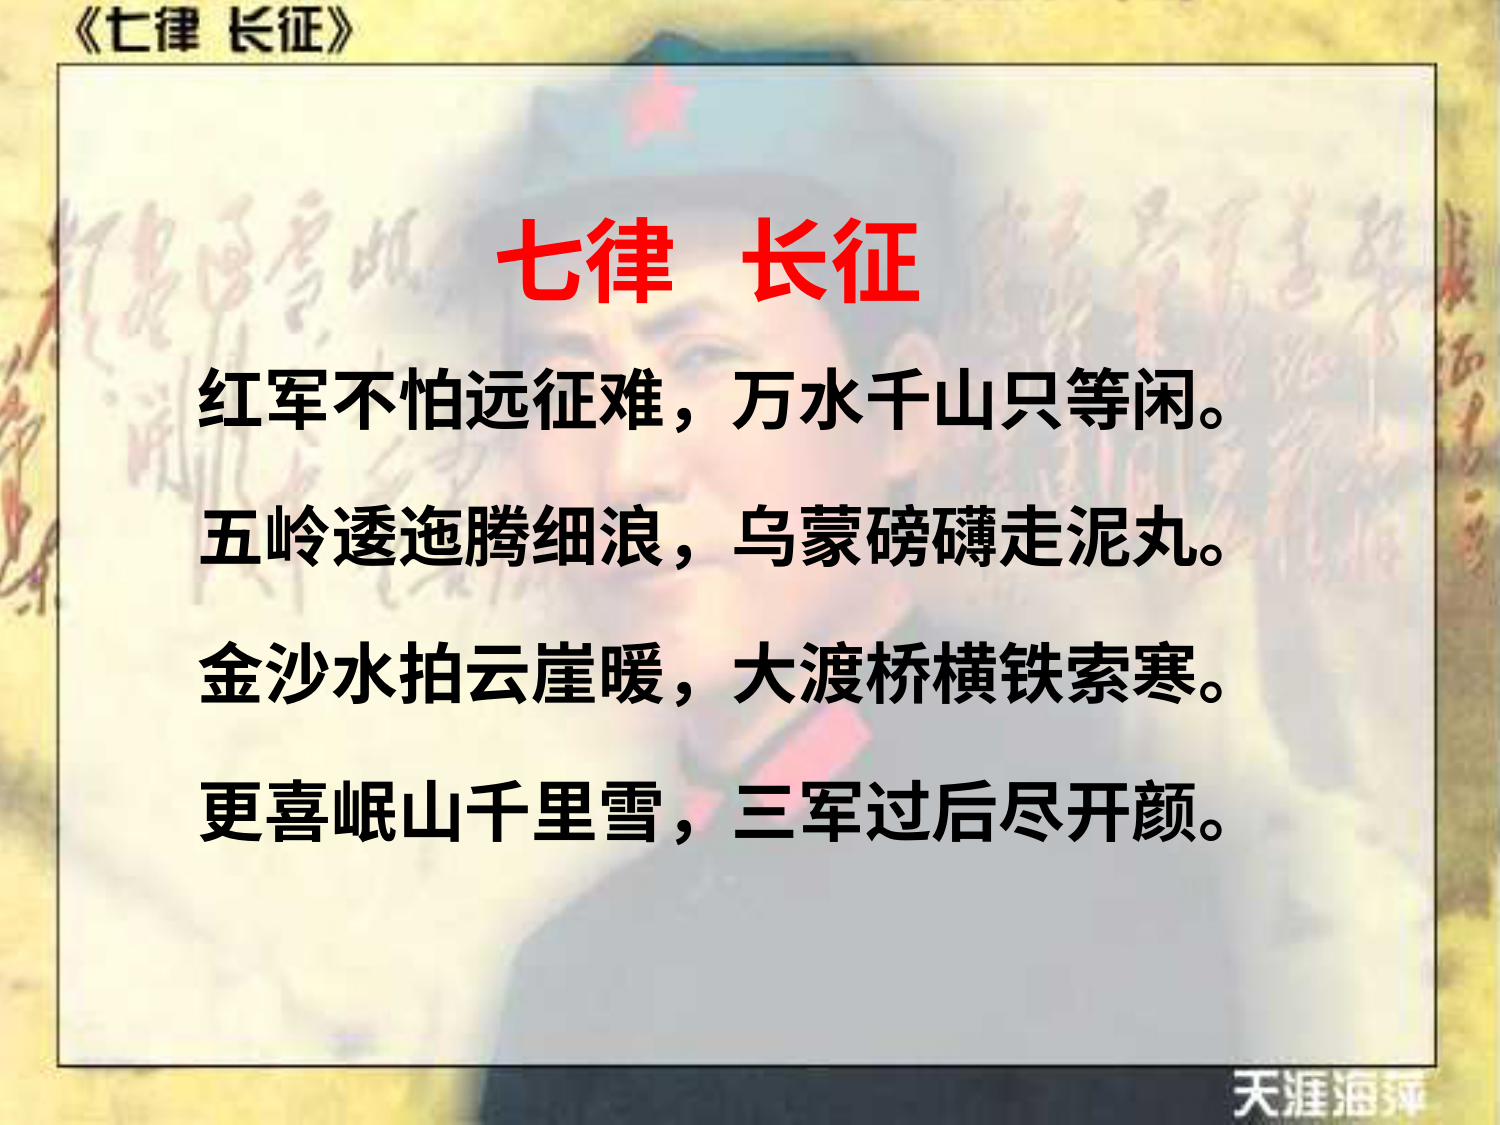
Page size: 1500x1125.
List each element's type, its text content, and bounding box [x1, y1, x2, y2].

text_box 七律 长征 [478, 196, 1093, 321]
picture [0, 0, 1500, 1125]
text_box 红军不怕远征难，万水千山只等闲。 五岭逶迤腾细浪，乌蒙磅礴走泥丸。 金沙水拍云崖暖，大渡桥横铁索寒。 更喜岷山千里雪，三军过后尽开颜。 [183, 326, 1500, 857]
